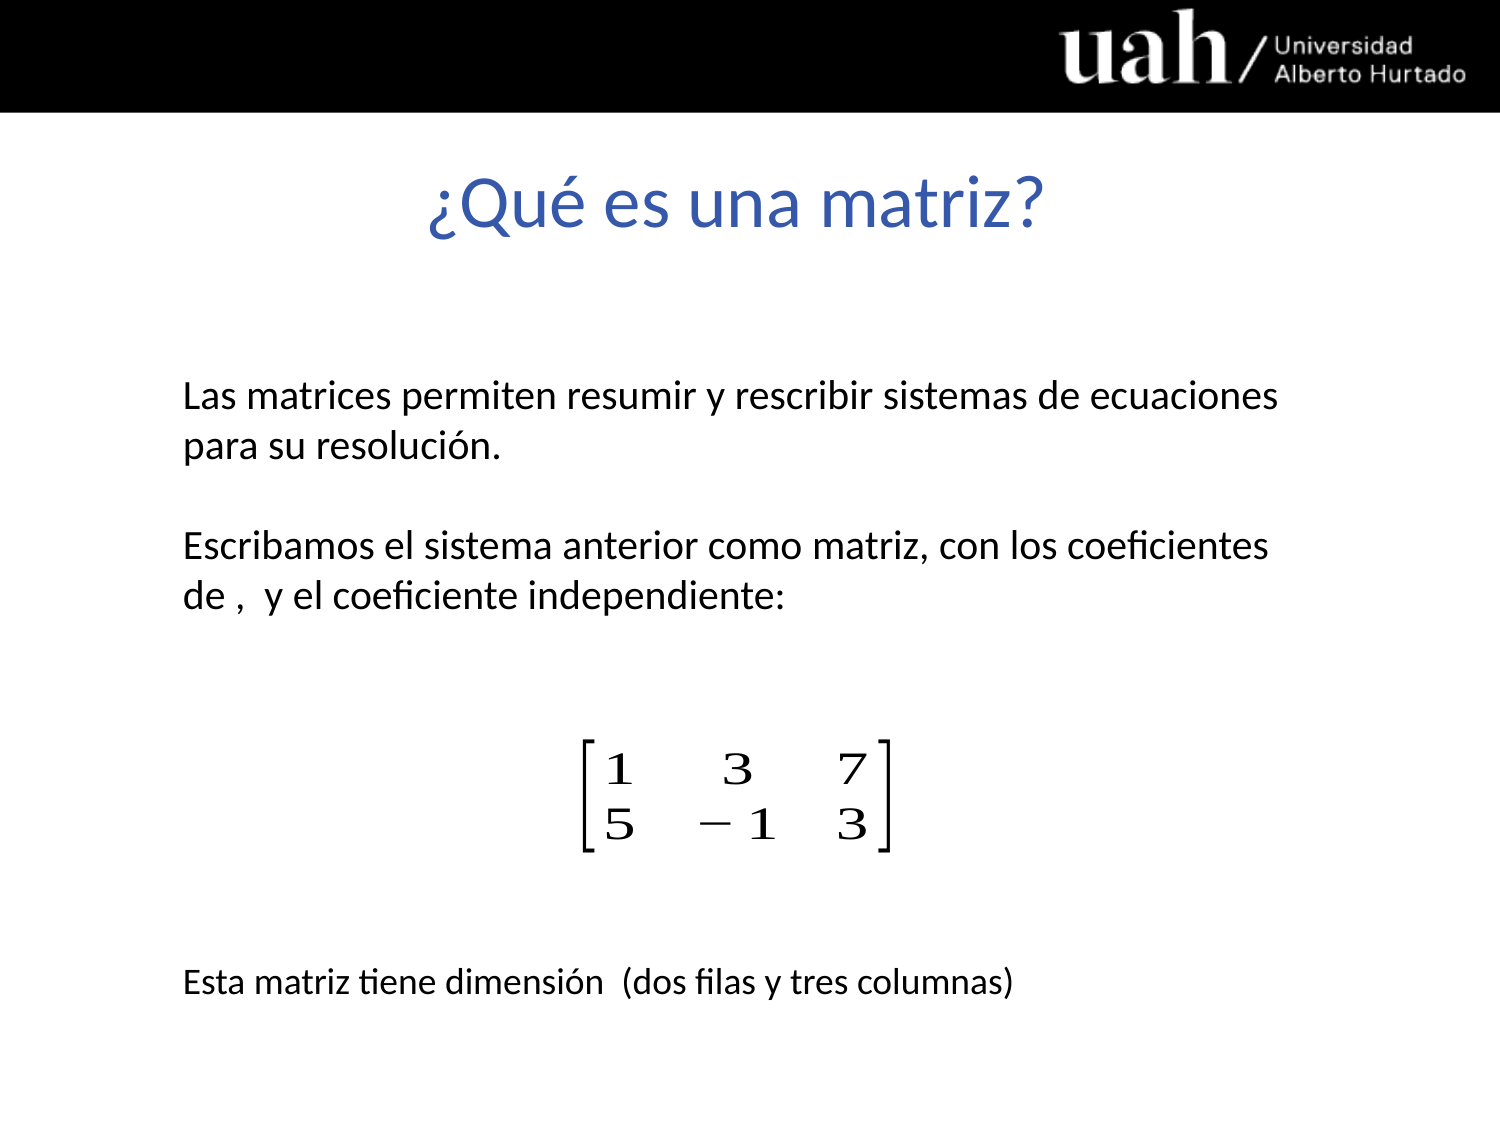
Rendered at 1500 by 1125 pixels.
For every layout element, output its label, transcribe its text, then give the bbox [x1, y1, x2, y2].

picture [1057, 0, 1468, 94]
text_box ¿Qué es una matriz? [361, 145, 1112, 250]
text_box [0, 0, 1500, 114]
